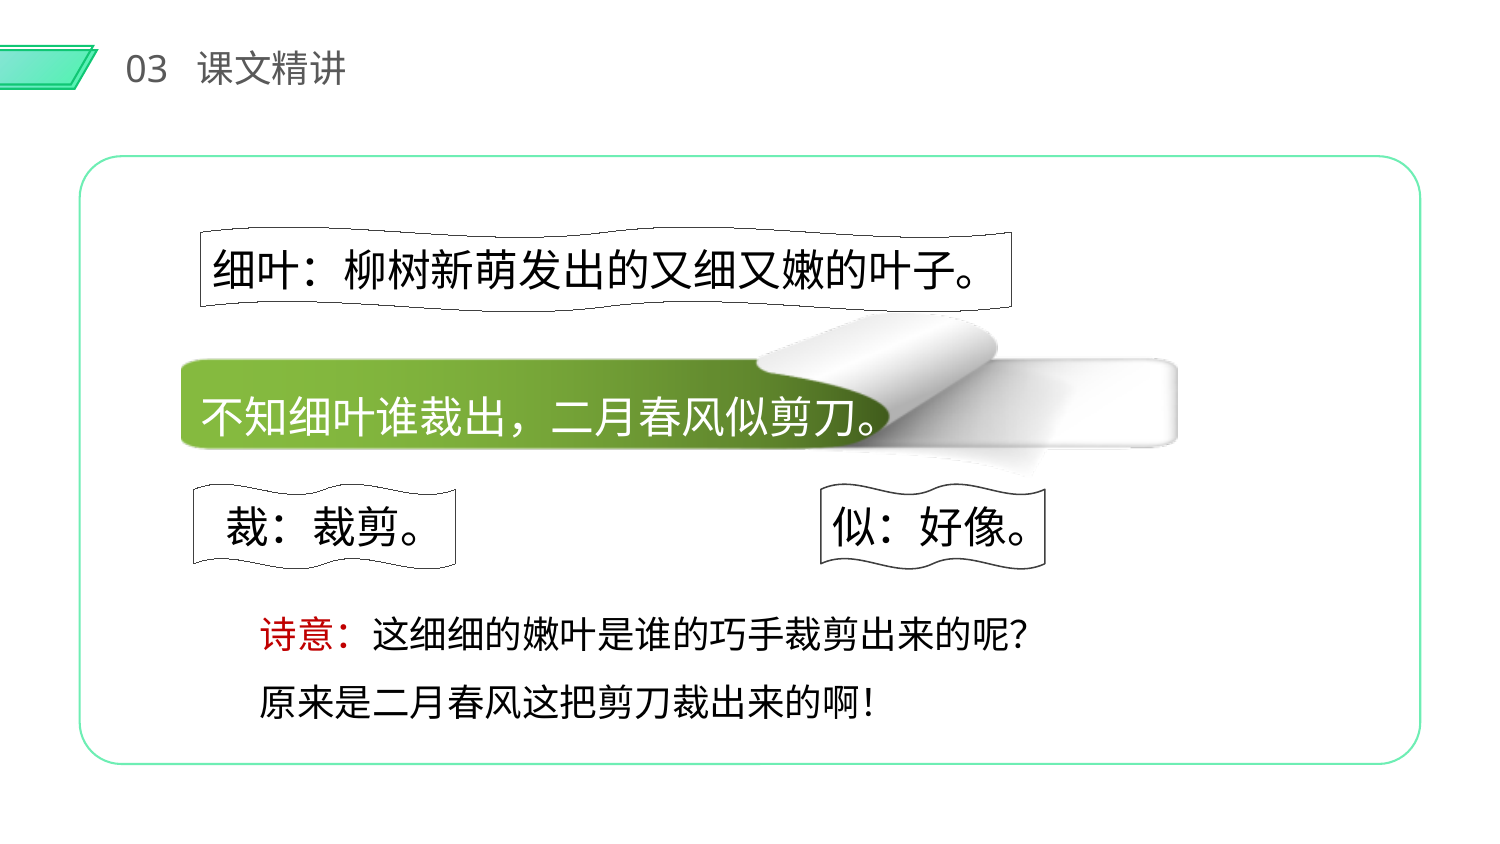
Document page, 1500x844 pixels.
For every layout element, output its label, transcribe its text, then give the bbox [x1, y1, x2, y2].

text_box 裁：裁剪。 [193, 484, 456, 569]
text_box 细叶：柳树新萌发出的又细又嫩的叶子。 [200, 227, 1012, 312]
text_box 似：好像。 [820, 484, 1045, 569]
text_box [180, 313, 1178, 478]
list 03 课文精讲 [114, 44, 507, 99]
text_box 诗意：这细细的嫩叶是谁的巧手裁剪出来的呢？ 原来是二月春风这把剪刀裁出来的啊！ [180, 583, 1435, 730]
